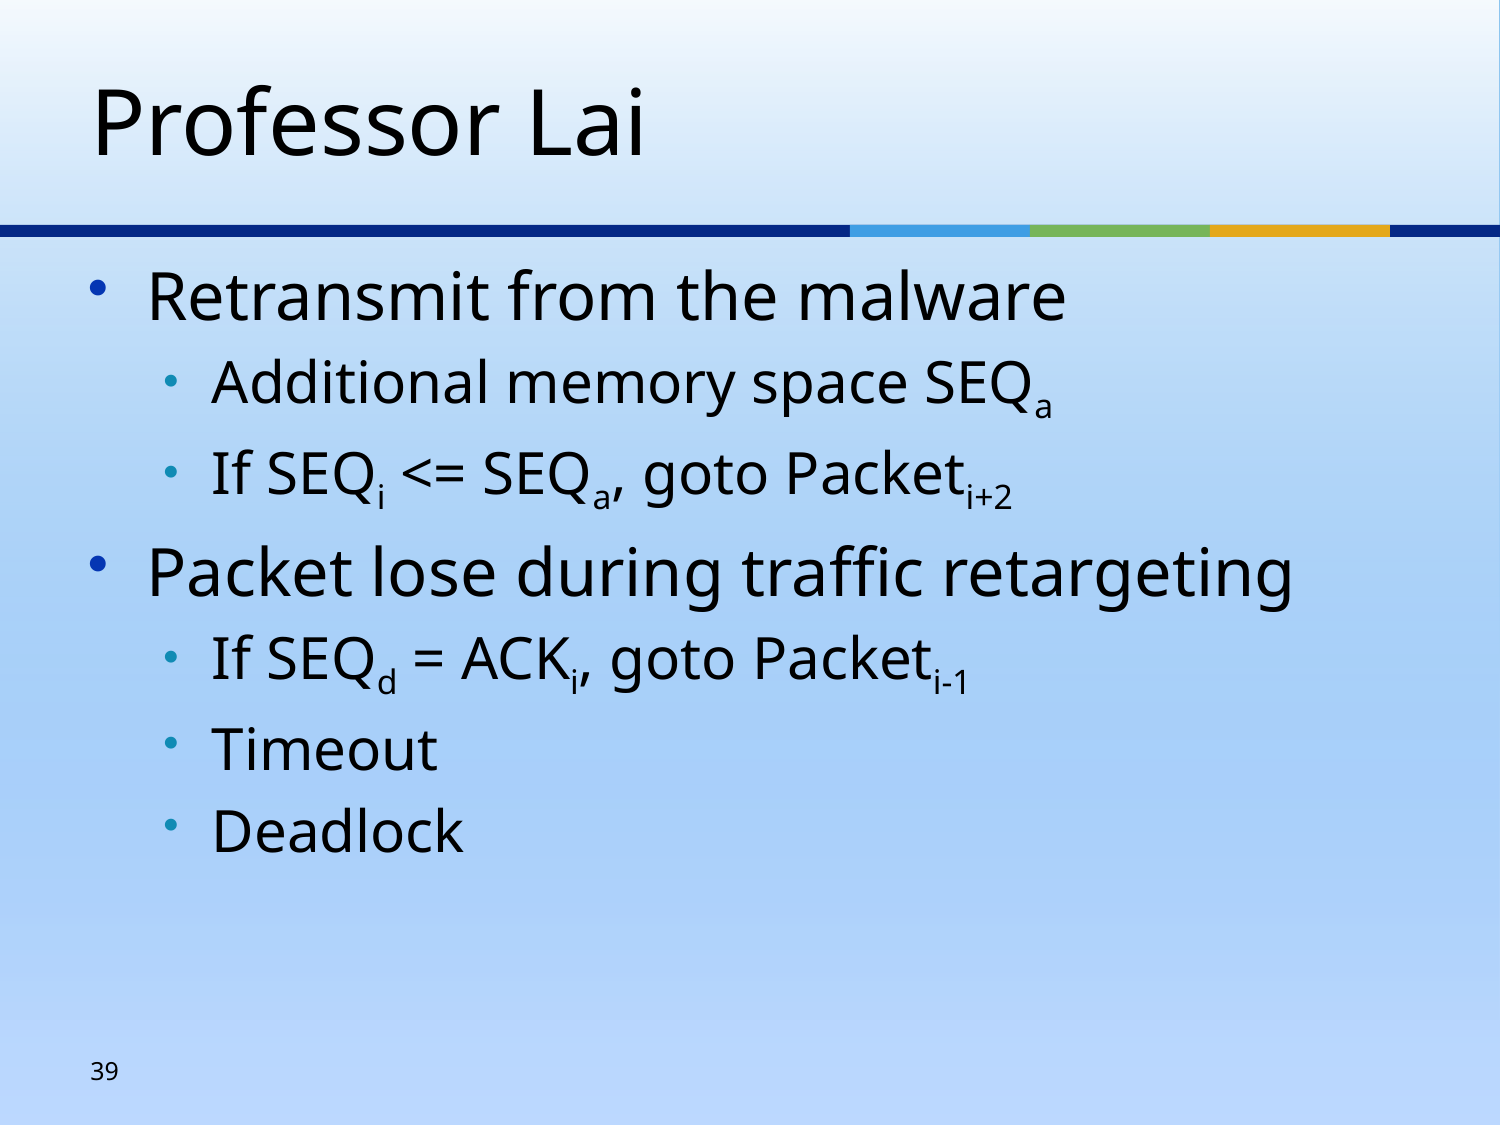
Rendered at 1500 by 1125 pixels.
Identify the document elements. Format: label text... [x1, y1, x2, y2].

slide_number 39 [75, 1042, 426, 1103]
title Professor Lai [75, 24, 1425, 213]
list Retransmit from the malware Additional memory space SEQa If SEQi <= SEQa, goto Packeti+2 Packet lose during traffic retargeting If SEQd = ACKi, goto Packeti-1 Timeout Deadlock [75, 246, 1425, 1005]
